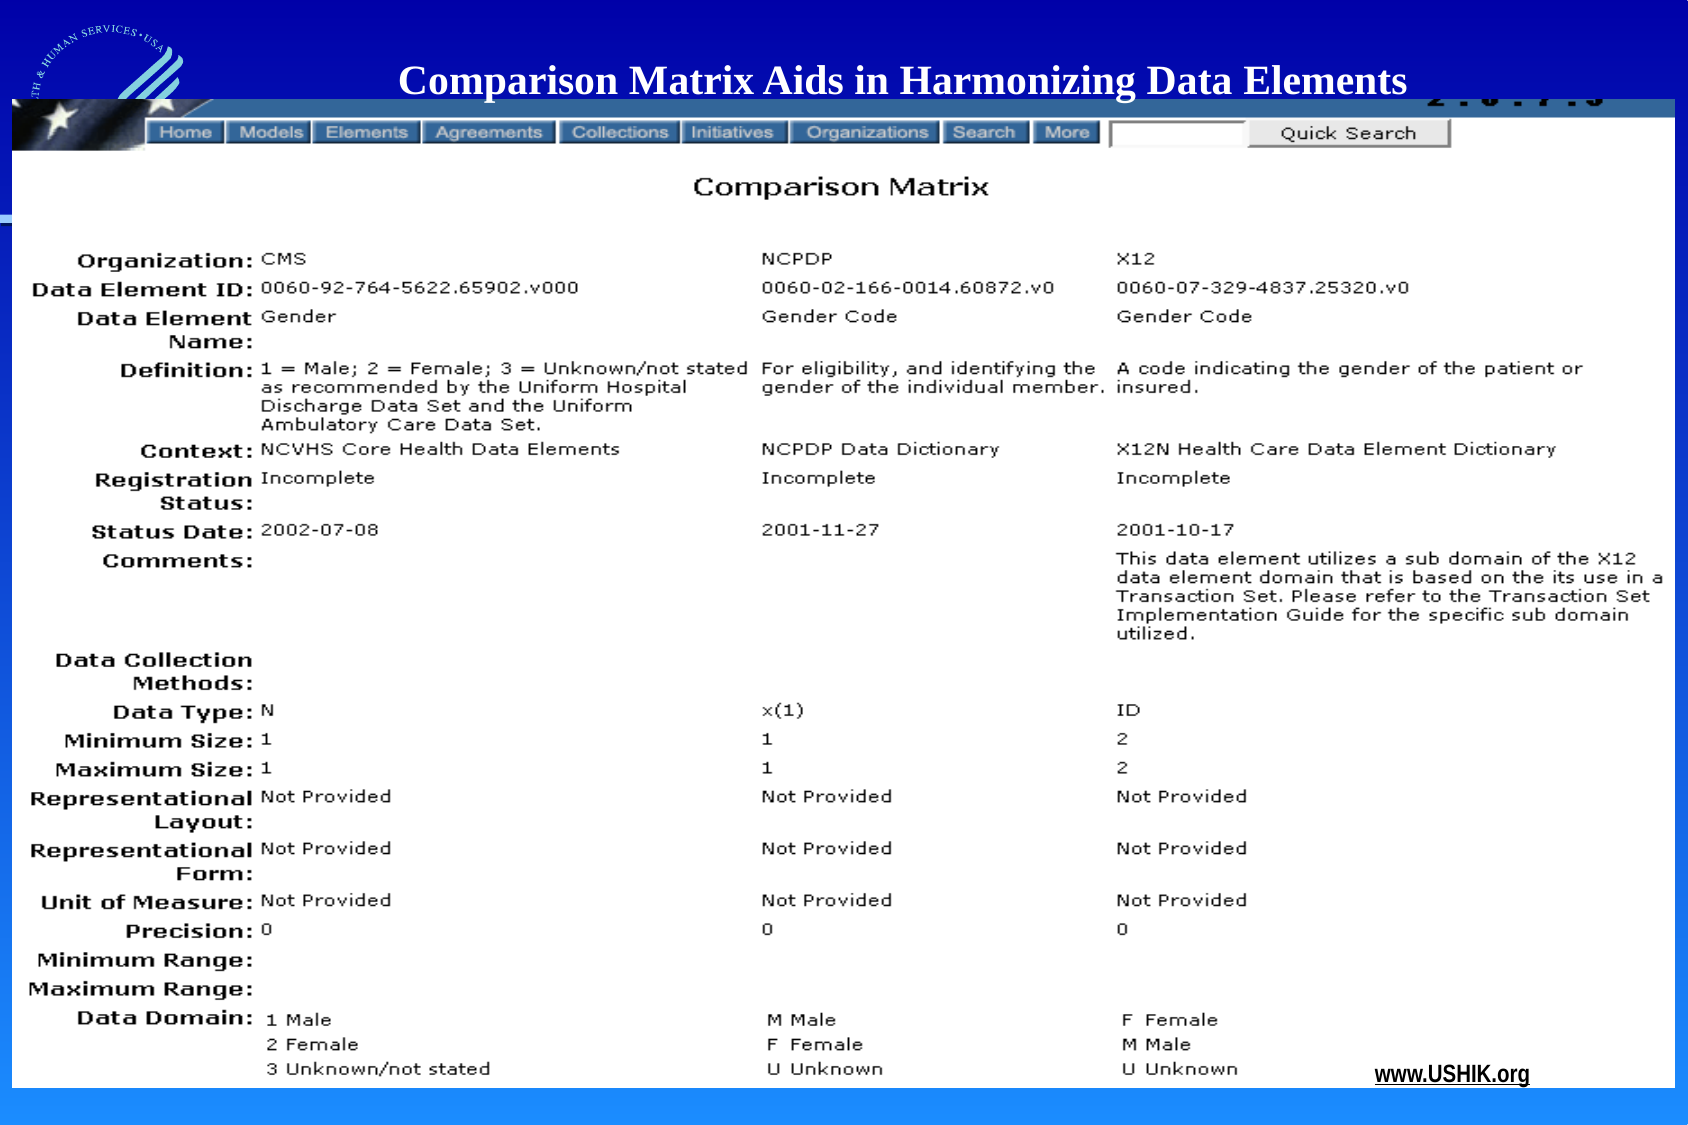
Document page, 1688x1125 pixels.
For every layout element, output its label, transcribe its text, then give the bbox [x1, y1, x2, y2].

picture [12, 99, 1675, 1088]
text_box www.USHIK.org [1677, 1050, 1688, 1095]
title Comparison Matrix Aids in Harmonizing Data Elements [218, 56, 1588, 98]
